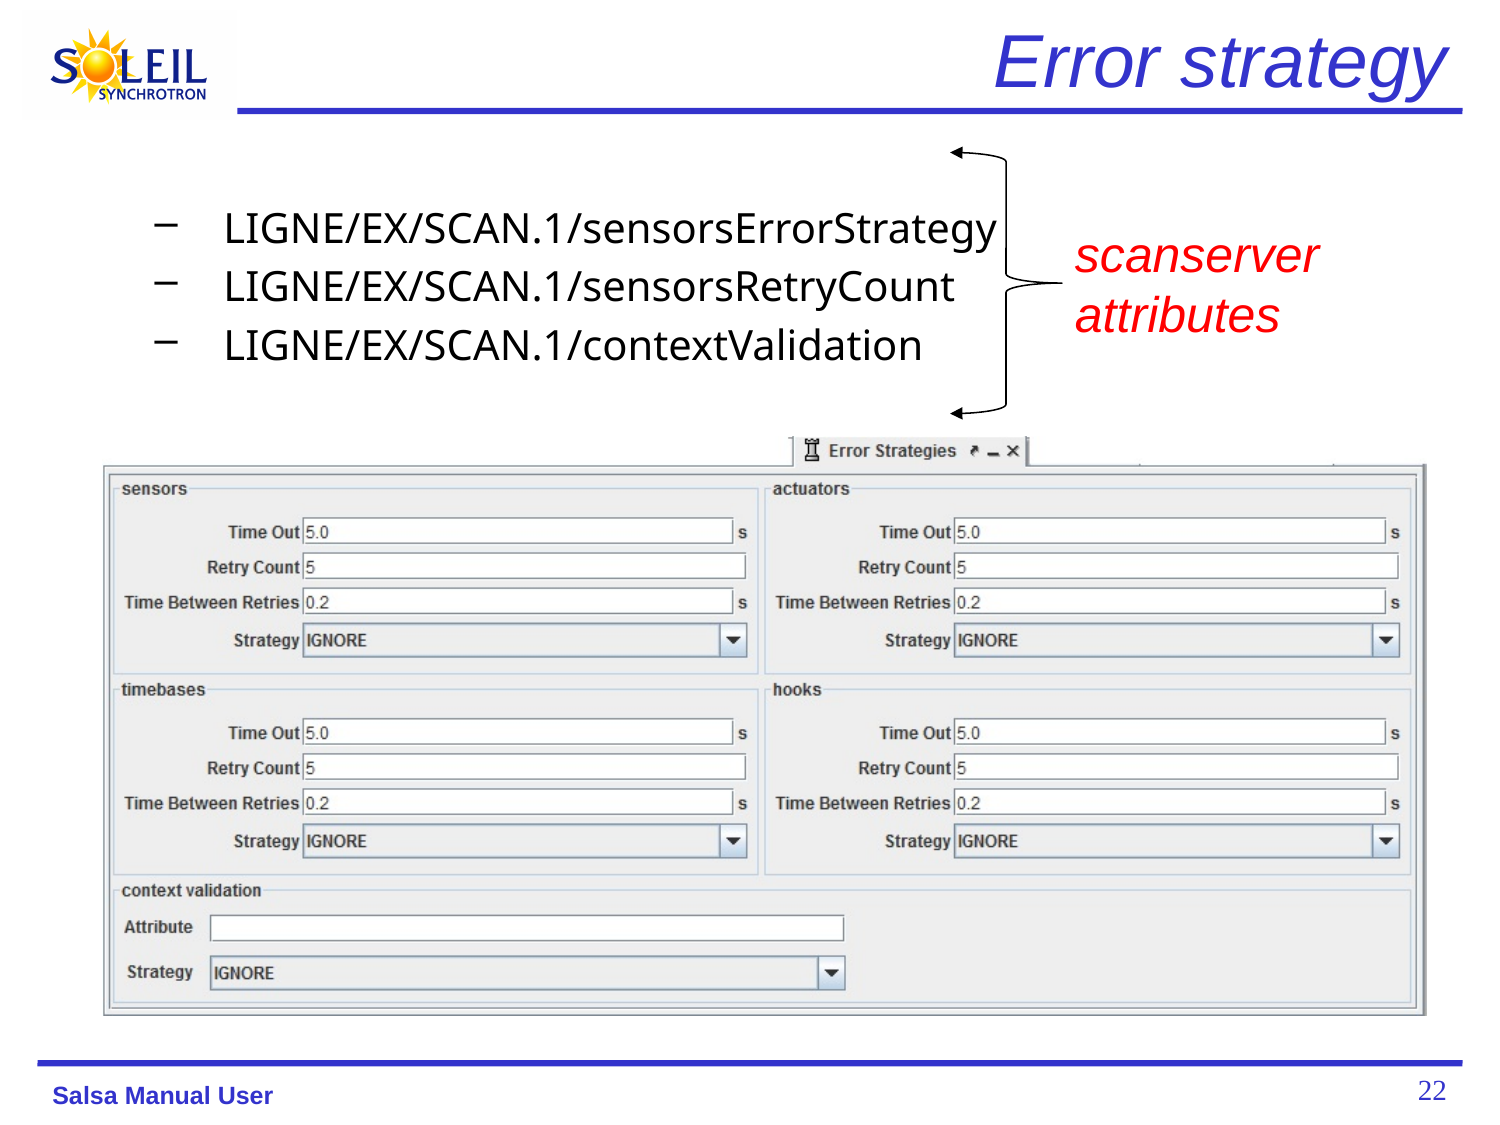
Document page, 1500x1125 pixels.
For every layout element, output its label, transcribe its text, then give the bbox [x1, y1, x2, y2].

list LIGNE/EX/SCAN.1/sensorsErrorStrategy LIGNE/EX/SCAN.1/sensorsRetryCount LIGNE/EX/SCAN.1/contextValidation [52, 145, 1463, 1046]
slide_number 22 [1119, 1063, 1463, 1118]
picture [101, 435, 1427, 1016]
title Error strategy [237, 10, 1463, 106]
text_box scanserver attributes [1060, 214, 1390, 350]
text_box [950, 146, 1062, 420]
